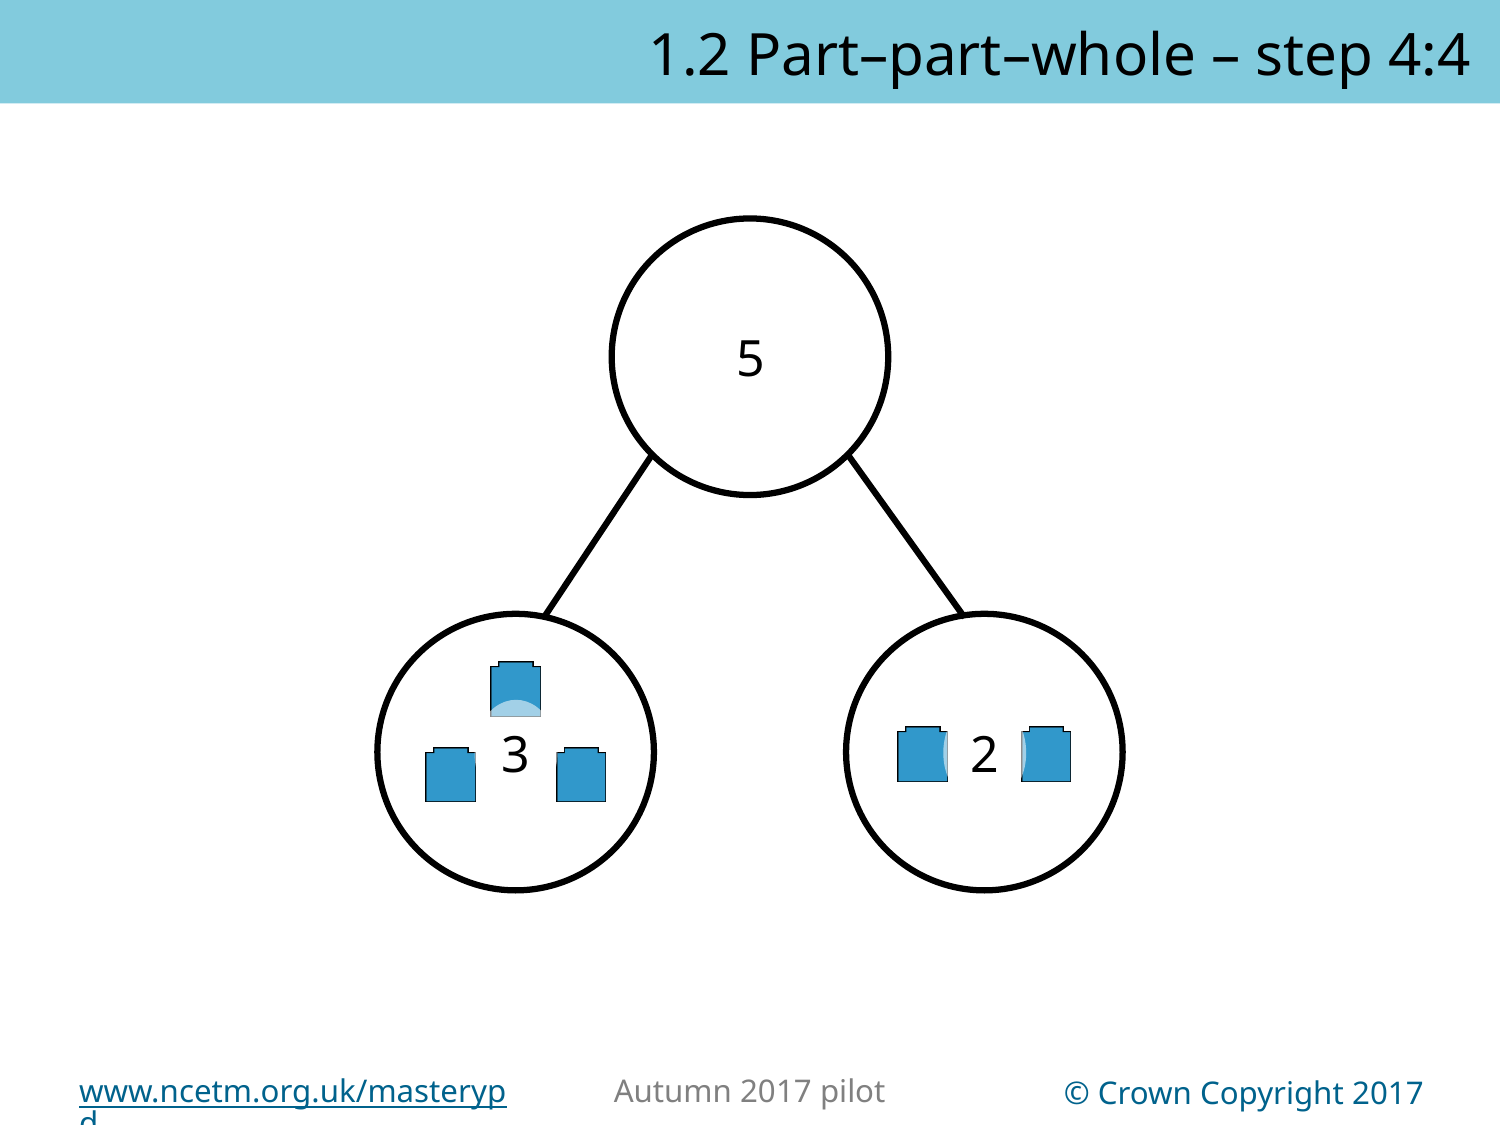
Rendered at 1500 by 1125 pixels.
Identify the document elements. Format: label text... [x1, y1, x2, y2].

list 1.2 Part–part–whole – step 4:4 [0, 0, 1500, 104]
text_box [377, 218, 1123, 891]
